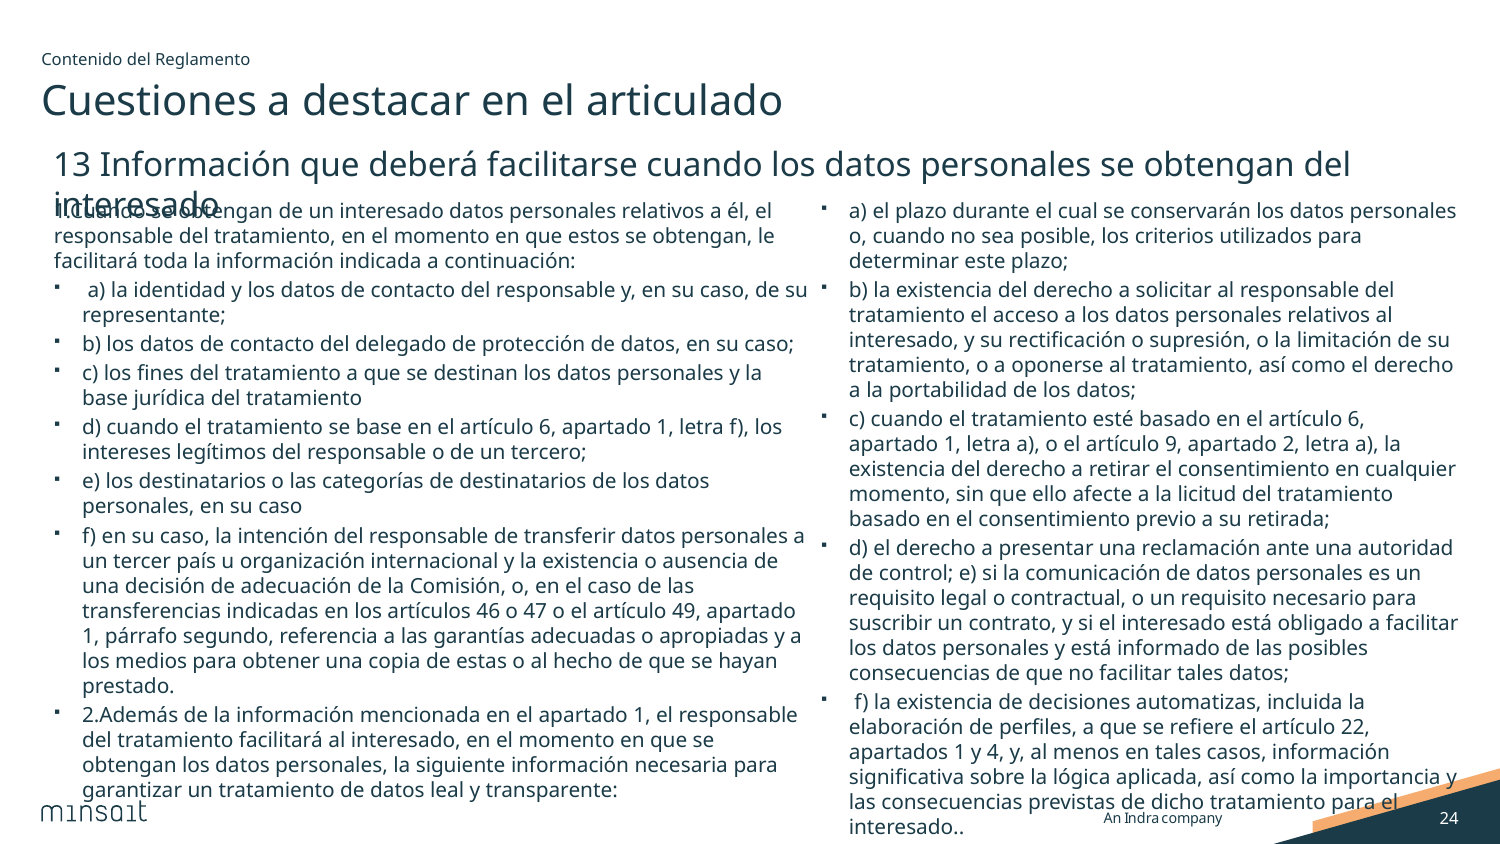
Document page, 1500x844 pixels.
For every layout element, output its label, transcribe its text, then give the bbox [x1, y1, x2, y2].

text_box 13 Información que deberá facilitarse cuando los datos personales se obtengan del interesado [53, 143, 1471, 257]
list Contenido del Reglamento [41, 43, 1459, 75]
text_box a) el plazo durante el cual se conservarán los datos personales o, cuando no sea posible, los criterios utilizados para determinar este plazo; b) la existencia del derecho a solicitar al responsable del tratamiento el acceso a los datos personales relativos al interesado, y su rectificación o supresión, o la limitación de su tratamiento, o a oponerse al tratamiento, así como el derecho a la portabilidad de los datos; c) cuando el tratamiento esté basado en el artículo 6, apartado 1, letra a), o el artículo 9, apartado 2, letra a), la existencia del derecho a retirar el consentimiento en cualquier momento, sin que ello afecte a la licitud del tratamiento basado en el consentimiento previo a su retirada; d) el derecho a presentar una reclamación ante una autoridad de control; e) si la comunicación de datos personales es un requisito legal o contractual, o un requisito necesario para suscribir un contrato, y si el interesado está obligado a facilitar los datos personales y está informado de las posibles consecuencias de que no facilitar tales datos; f) la existencia de decisiones automatizas, incluida la elaboración de perfiles, a que se refiere el artículo 22, apartados 1 y 4, y, al menos en tales casos, información significativa sobre la lógica aplicada, así como la importancia y las consecuencias previstas de dicho tratamiento para el interesado.. [820, 257, 1459, 670]
title Cuestiones a destacar en el articulado [41, 79, 1459, 193]
text_box 1.Cuando se obtengan de un interesado datos personales relativos a él, el responsable del tratamiento, en el momento en que estos se obtengan, le facilitará toda la información indicada a continuación: a) la identidad y los datos de contacto del responsable y, en su caso, de su representante; b) los datos de contacto del delegado de protección de datos, en su caso; c) los fines del tratamiento a que se destinan los datos personales y la base jurídica del tratamiento d) cuando el tratamiento se base en el artículo 6, apartado 1, letra f), los intereses legítimos del responsable o de un tercero; e) los destinatarios o las categorías de destinatarios de los datos personales, en su caso f) en su caso, la intención del responsable de transferir datos personales a un tercer país u organización internacional y la existencia o ausencia de una decisión de adecuación de la Comisión, o, en el caso de las transferencias indicadas en los artículos 46 o 47 o el artículo 49, apartado 1, párrafo segundo, referencia a las garantías adecuadas o apropiadas y a los medios para obtener una copia de estas o al hecho de que se hayan prestado. 2.Además de la información mencionada en el apartado 1, el responsable del tratamiento facilitará al interesado, en el momento en que se obtengan los datos personales, la siguiente información necesaria para garantizar un tratamiento de datos leal y transparente: [53, 257, 810, 670]
